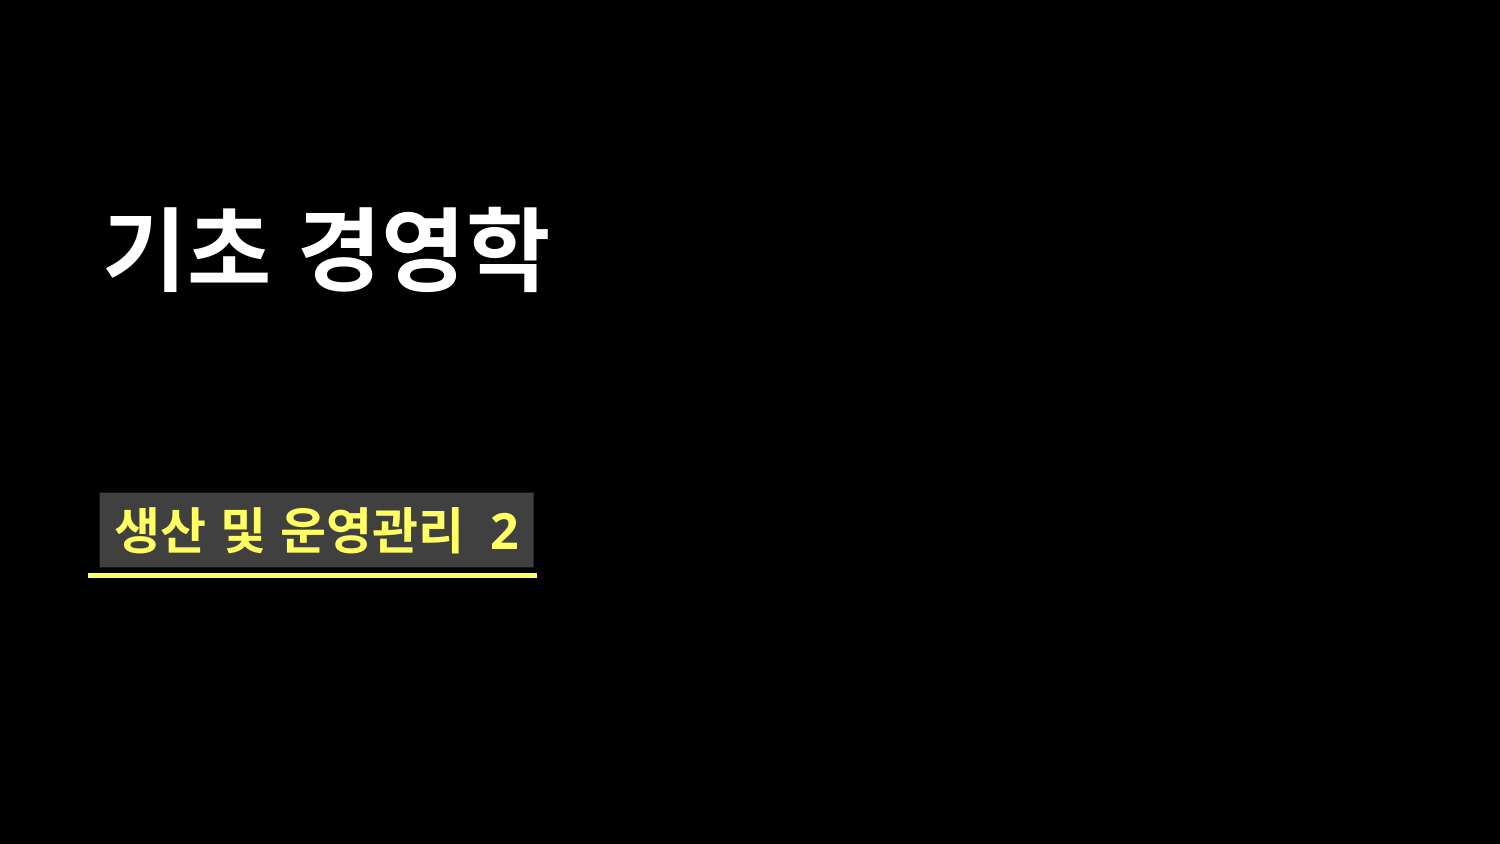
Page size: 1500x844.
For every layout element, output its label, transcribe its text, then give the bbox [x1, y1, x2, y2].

text_box 생산 및 운영관리 2 [99, 492, 534, 568]
text_box 기초 경영학 [88, 185, 1022, 311]
